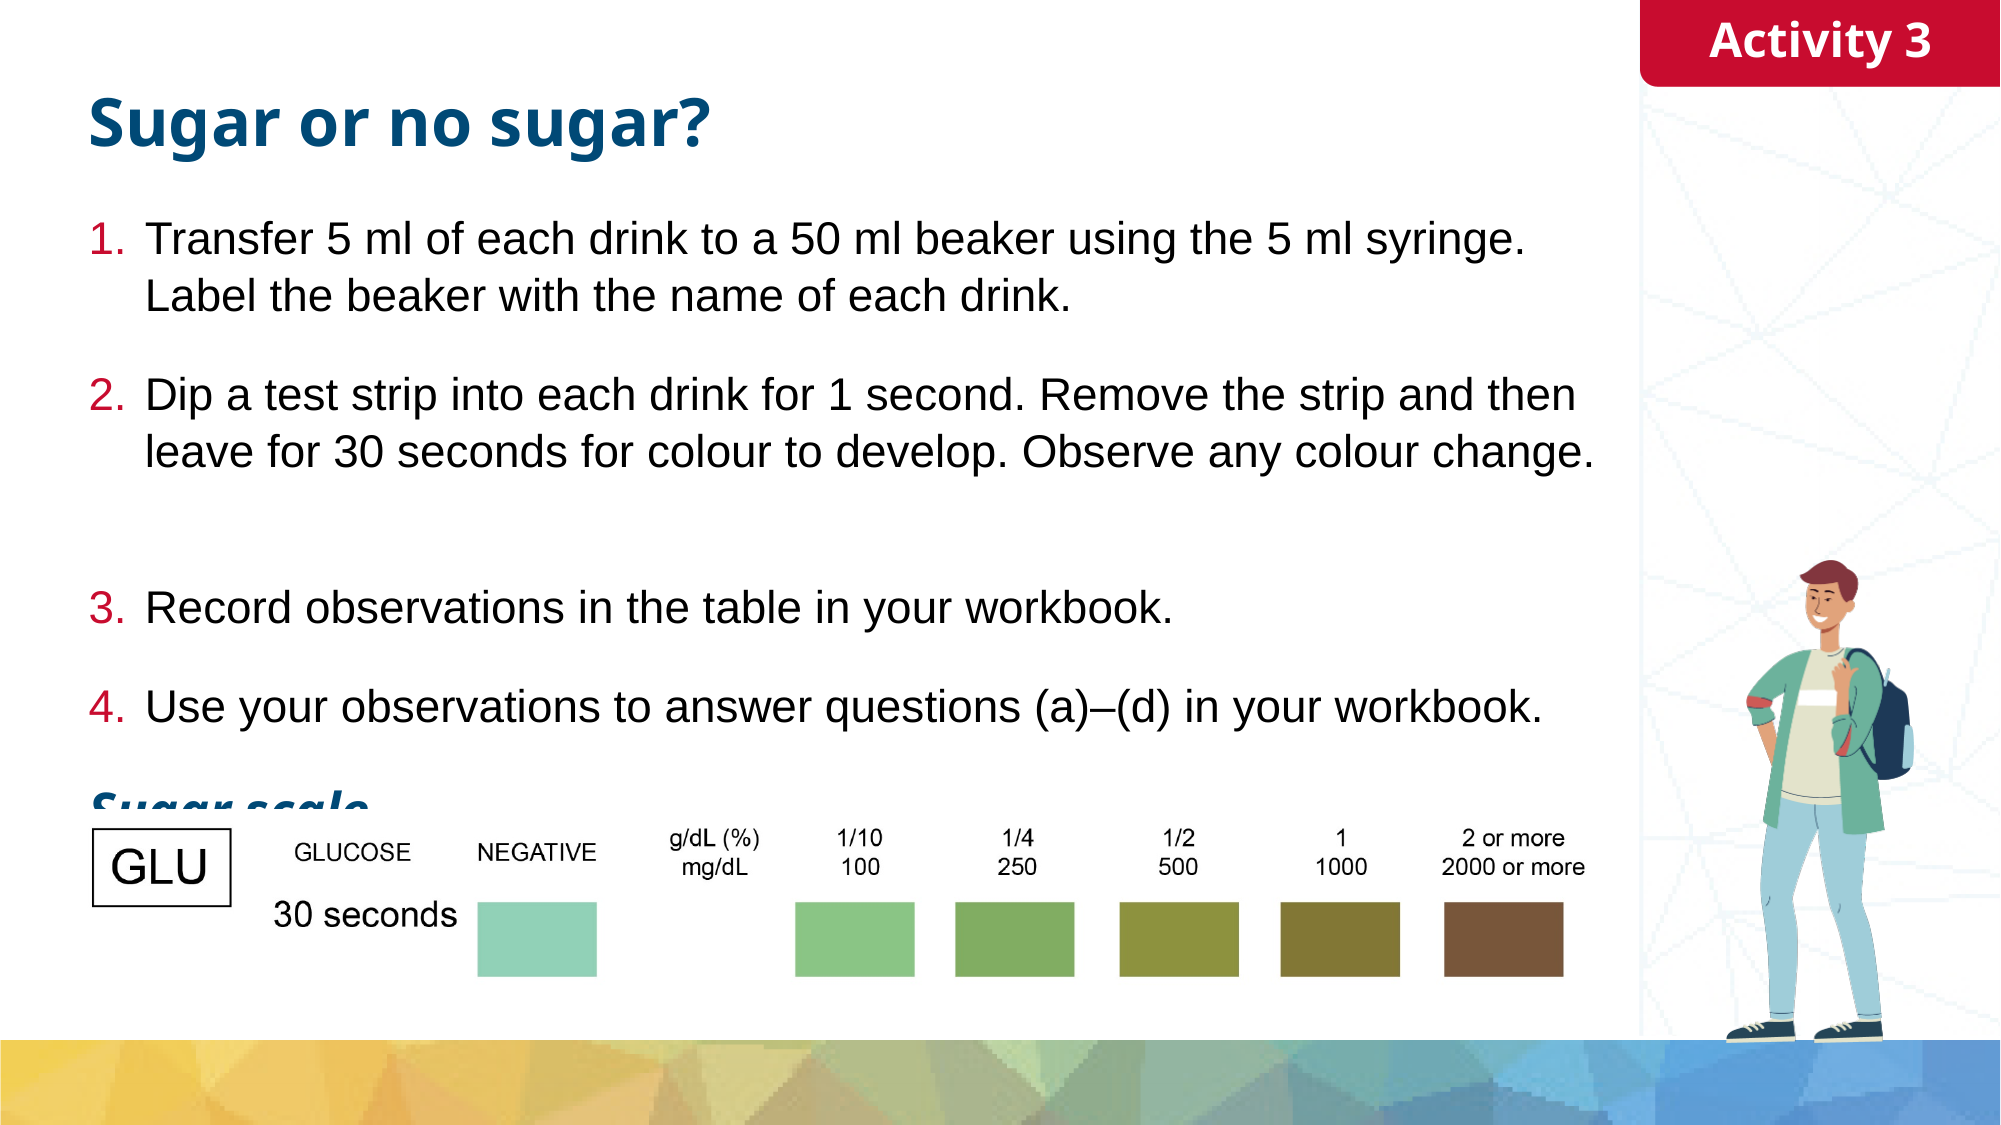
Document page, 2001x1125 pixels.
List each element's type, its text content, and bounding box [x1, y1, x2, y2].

picture [70, 809, 1606, 999]
picture [0, 0, 2001, 1125]
title Sugar or no sugar? [88, 88, 1565, 161]
list Transfer 5 ml of each drink to a 50 ml beaker using the 5 ml syringe. Label the beaker with the name of each drink. Dip a test strip into each drink for 1 second. Remove the strip and then leave for 30 seconds for colour to develop. Observe any colour change. Record observations in the table in your workbook. Use your observations to answer questions (a)–(d) in your workbook. Sugar scale [88, 206, 1606, 734]
